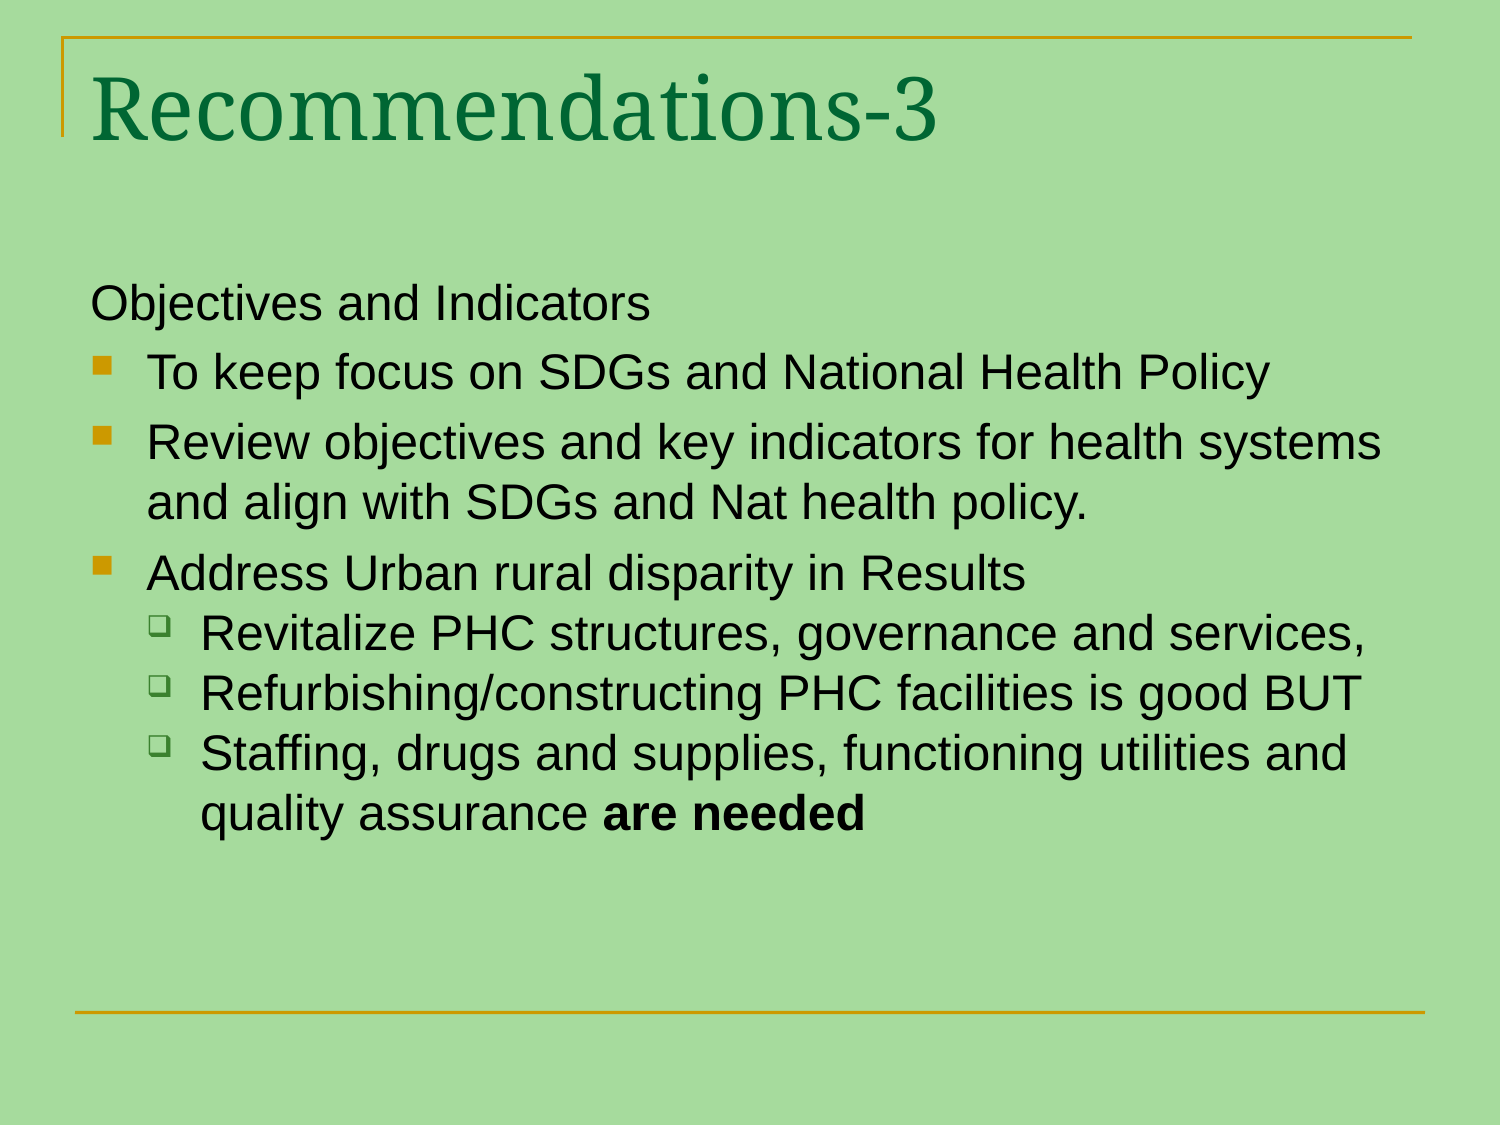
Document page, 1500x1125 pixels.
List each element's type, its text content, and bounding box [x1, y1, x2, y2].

list Objectives and Indicators To keep focus on SDGs and National Health Policy Review objectives and key indicators for health systems and align with SDGs and Nat health policy. Address Urban rural disparity in Results Revitalize PHC structures, governance and services, Refurbishing/constructing PHC facilities is good BUT Staffing, drugs and supplies, functioning utilities and quality assurance are needed [75, 262, 1425, 1006]
title Recommendations-3 [75, 45, 1425, 233]
